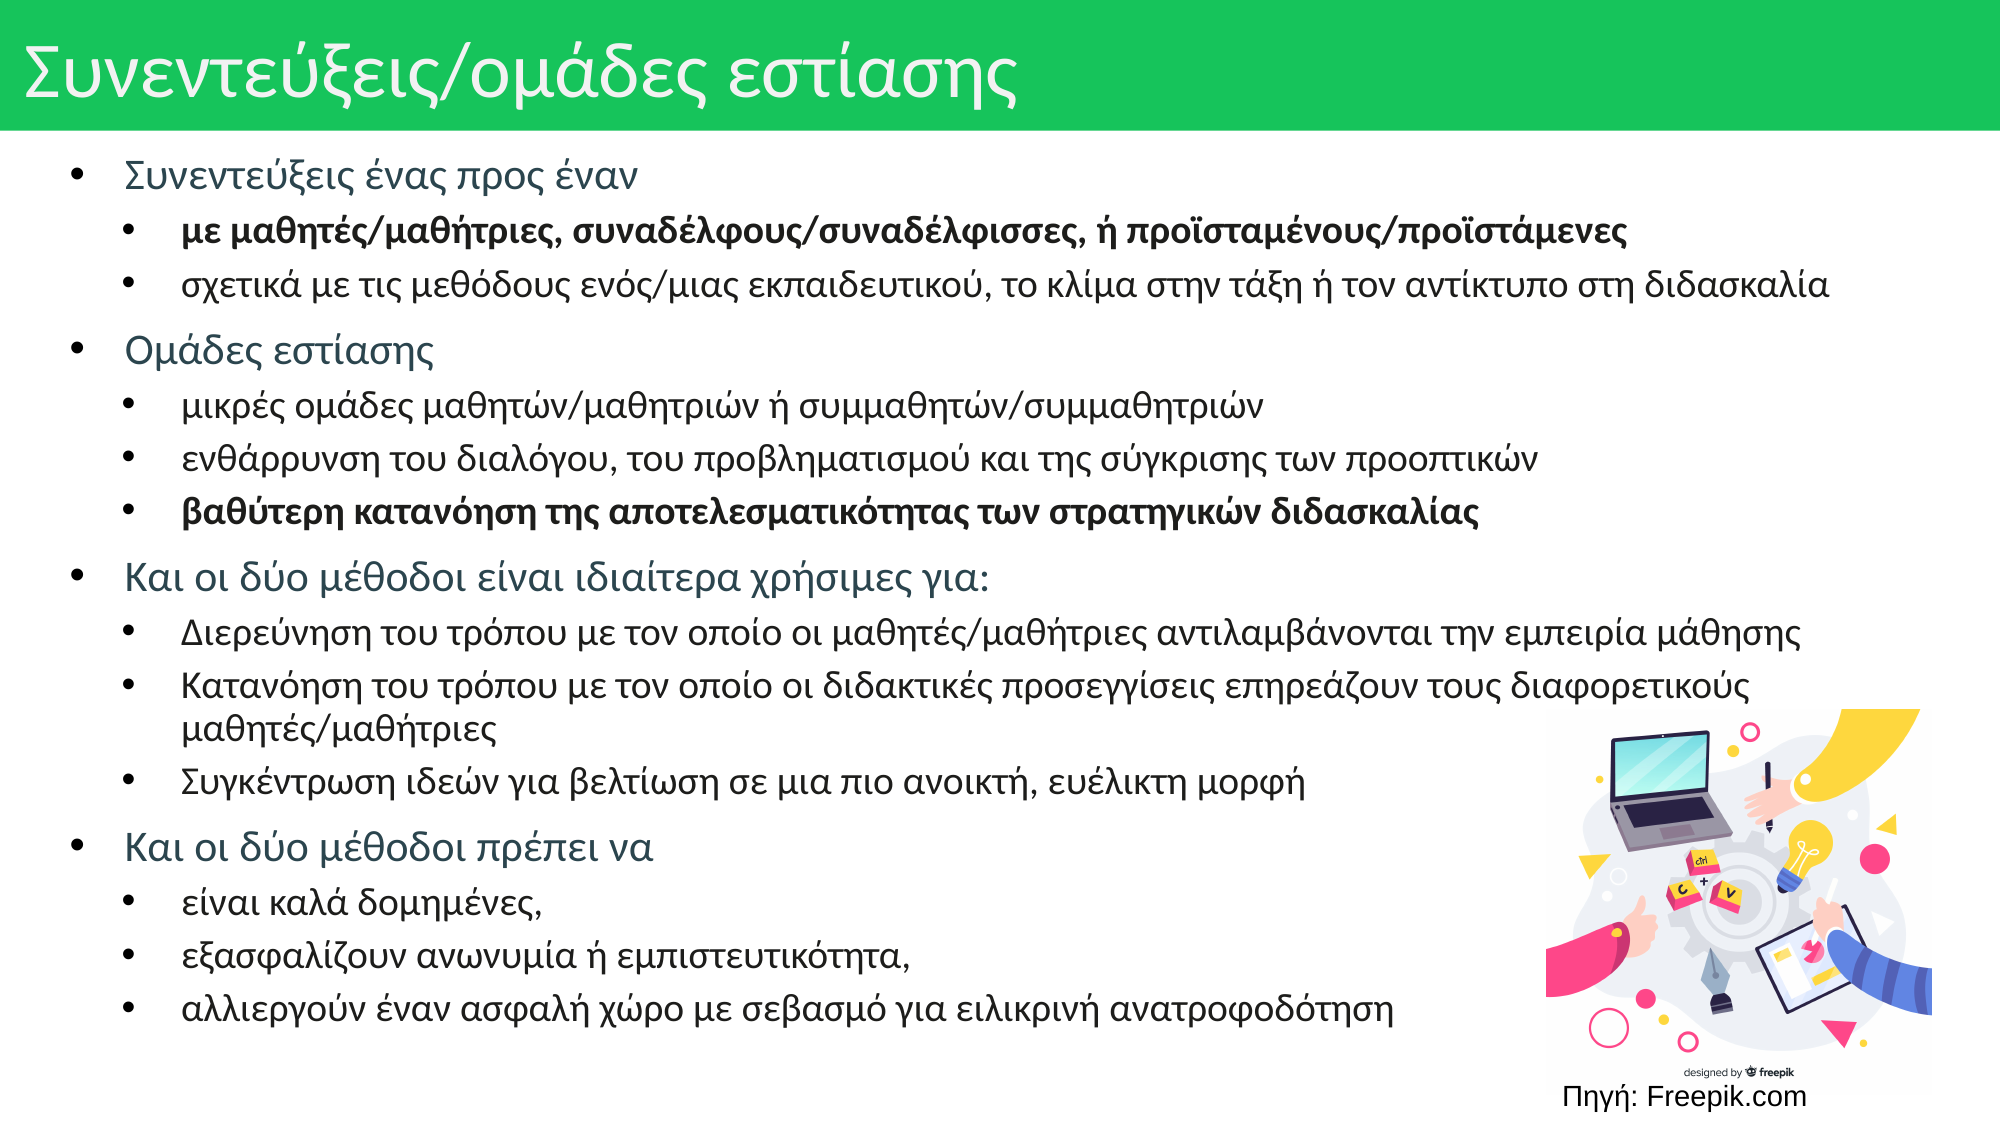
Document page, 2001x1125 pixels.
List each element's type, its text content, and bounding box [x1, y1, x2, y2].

title Συνεντεύξεις/ομάδες εστίασης [16, 13, 1976, 131]
picture [1546, 709, 1933, 1096]
list Συνεντεύξεις ένας προς έναν με μαθητές/μαθήτριες, συναδέλφους/συναδέλφισσες, ή προϊσταμένους/προϊστάμενες σχετικά με τις μεθόδους ενός/μιας εκπαιδευτικού, το κλίμα στην τάξη ή τον αντίκτυπο στη διδασκαλία Ομάδες εστίασης μικρές ομάδες μαθητών/μαθητριών ή συμμαθητών/συμμαθητριών ενθάρρυνση του διαλόγου, του προβληματισμού και της σύγκρισης των προοπτικών βαθύτερη κατανόηση της αποτελεσματικότητας των στρατηγικών διδασκαλίας Και οι δύο μέθοδοι είναι ιδιαίτερα χρήσιμες για: Διερεύνηση του τρόπου με τον οποίο οι μαθητές/μαθήτριες αντιλαμβάνονται την εμπειρία μάθησης Κατανόηση του τρόπου με τον οποίο οι διδακτικές προσεγγίσεις επηρεάζουν τους διαφορετικούς μαθητές/μαθήτριες Συγκέντρωση ιδεών για βελτίωση σε μια πιο ανοικτή, ευέλικτη μορφή Και οι δύο μέθοδοι πρέπει να είναι καλά δομημένες, εξασφαλίζουν ανωνυμία ή εμπιστευτικότητα, αλλιεργούν έναν ασφαλή χώρο με σεβασμό για ειλικρινή ανατροφοδότηση [16, 144, 1976, 1108]
text_box Πηγή: Freepik.com [1538, 1069, 1940, 1120]
